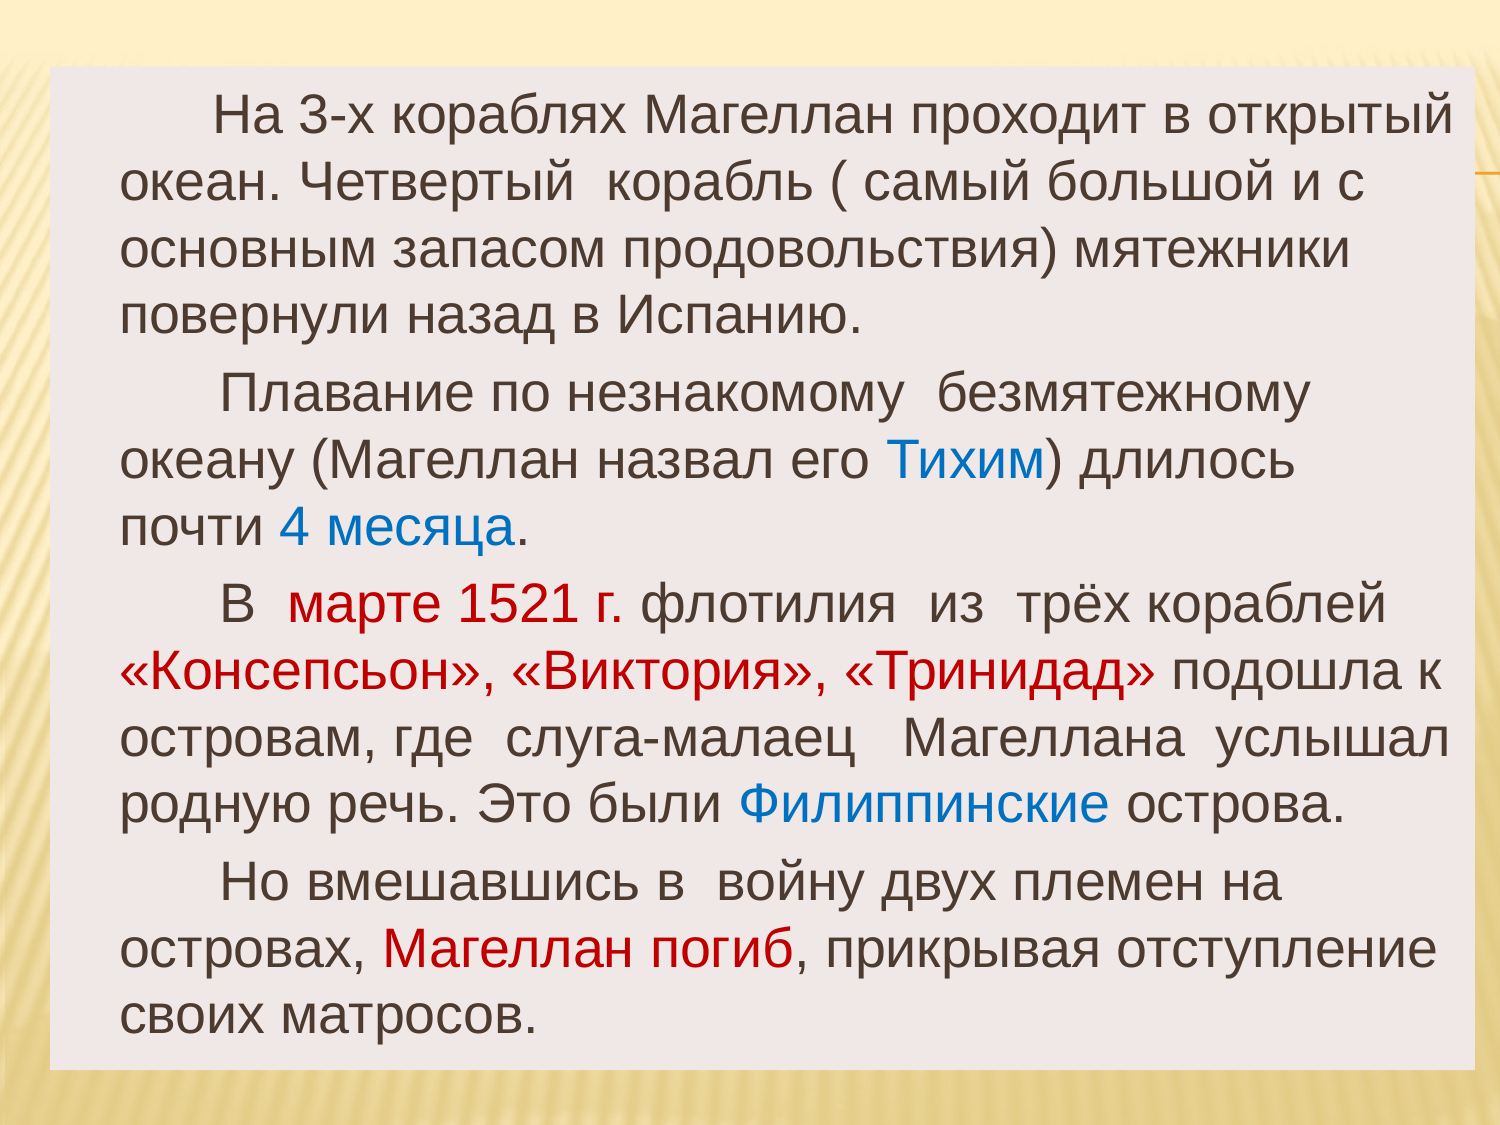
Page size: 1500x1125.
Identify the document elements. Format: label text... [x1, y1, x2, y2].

list На 3-х кораблях Магеллан проходит в открытый океан. Четвертый корабль ( самый большой и с основным запасом продовольствия) мятежники повернули назад в Испанию. Плавание по незнакомому безмятежному океану (Магеллан назвал его Тихим) длилось почти 4 месяца. В марте 1521 г. флотилия из трёх кораблей «Консепсьон», «Виктория», «Тринидад» подошла к островам, где слуга-малаец Магеллана услышал родную речь. Это были Филиппинские острова. Но вмешавшись в войну двух племен на островах, Магеллан погиб, прикрывая отступление своих матросов. [49, 66, 1476, 1071]
